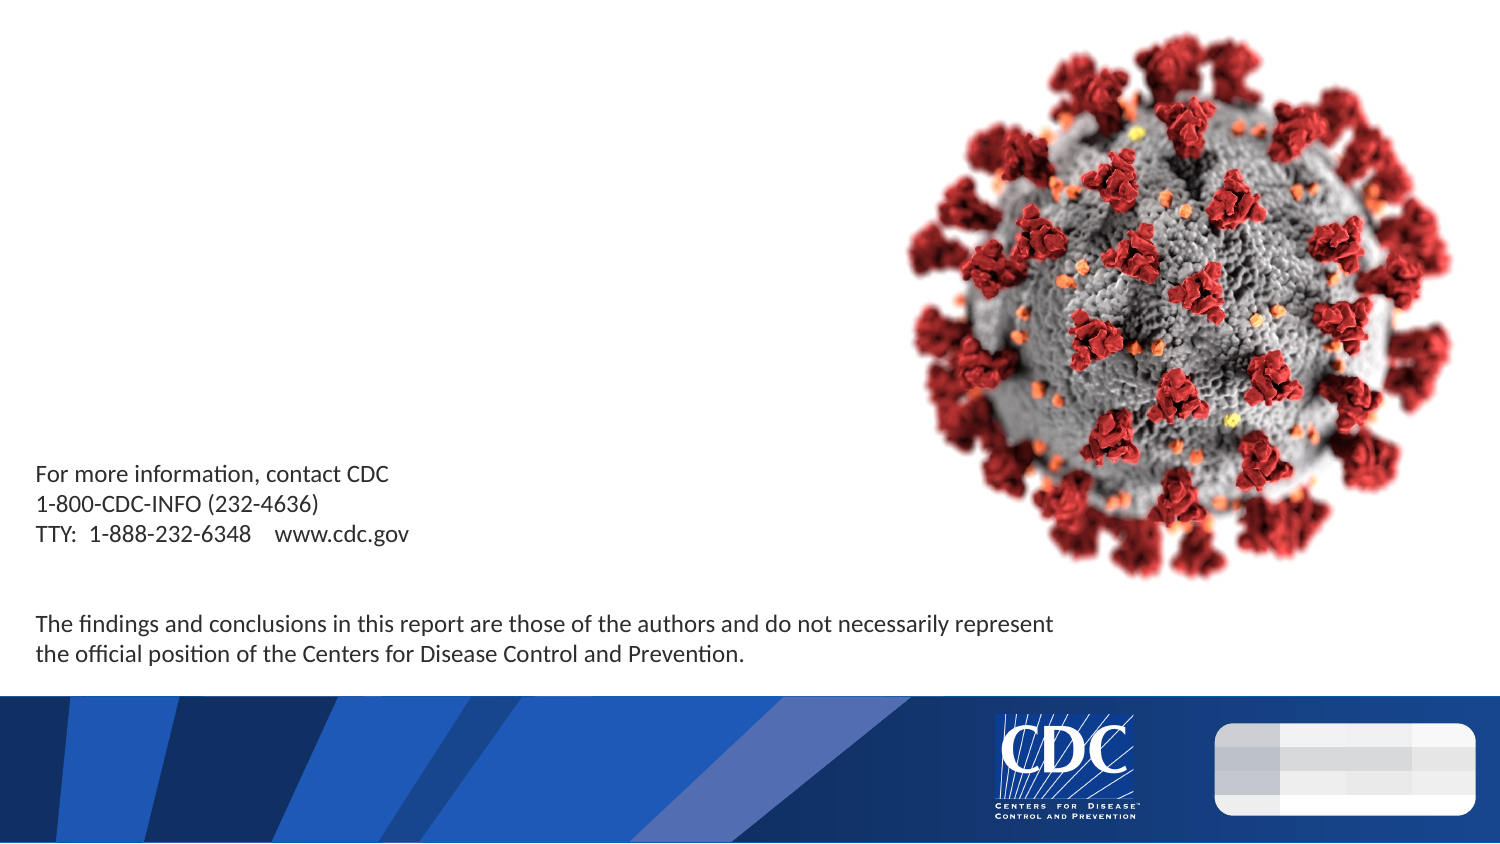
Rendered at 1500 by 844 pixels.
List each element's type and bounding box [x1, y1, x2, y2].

picture [995, 714, 1140, 819]
picture [875, 28, 1480, 599]
